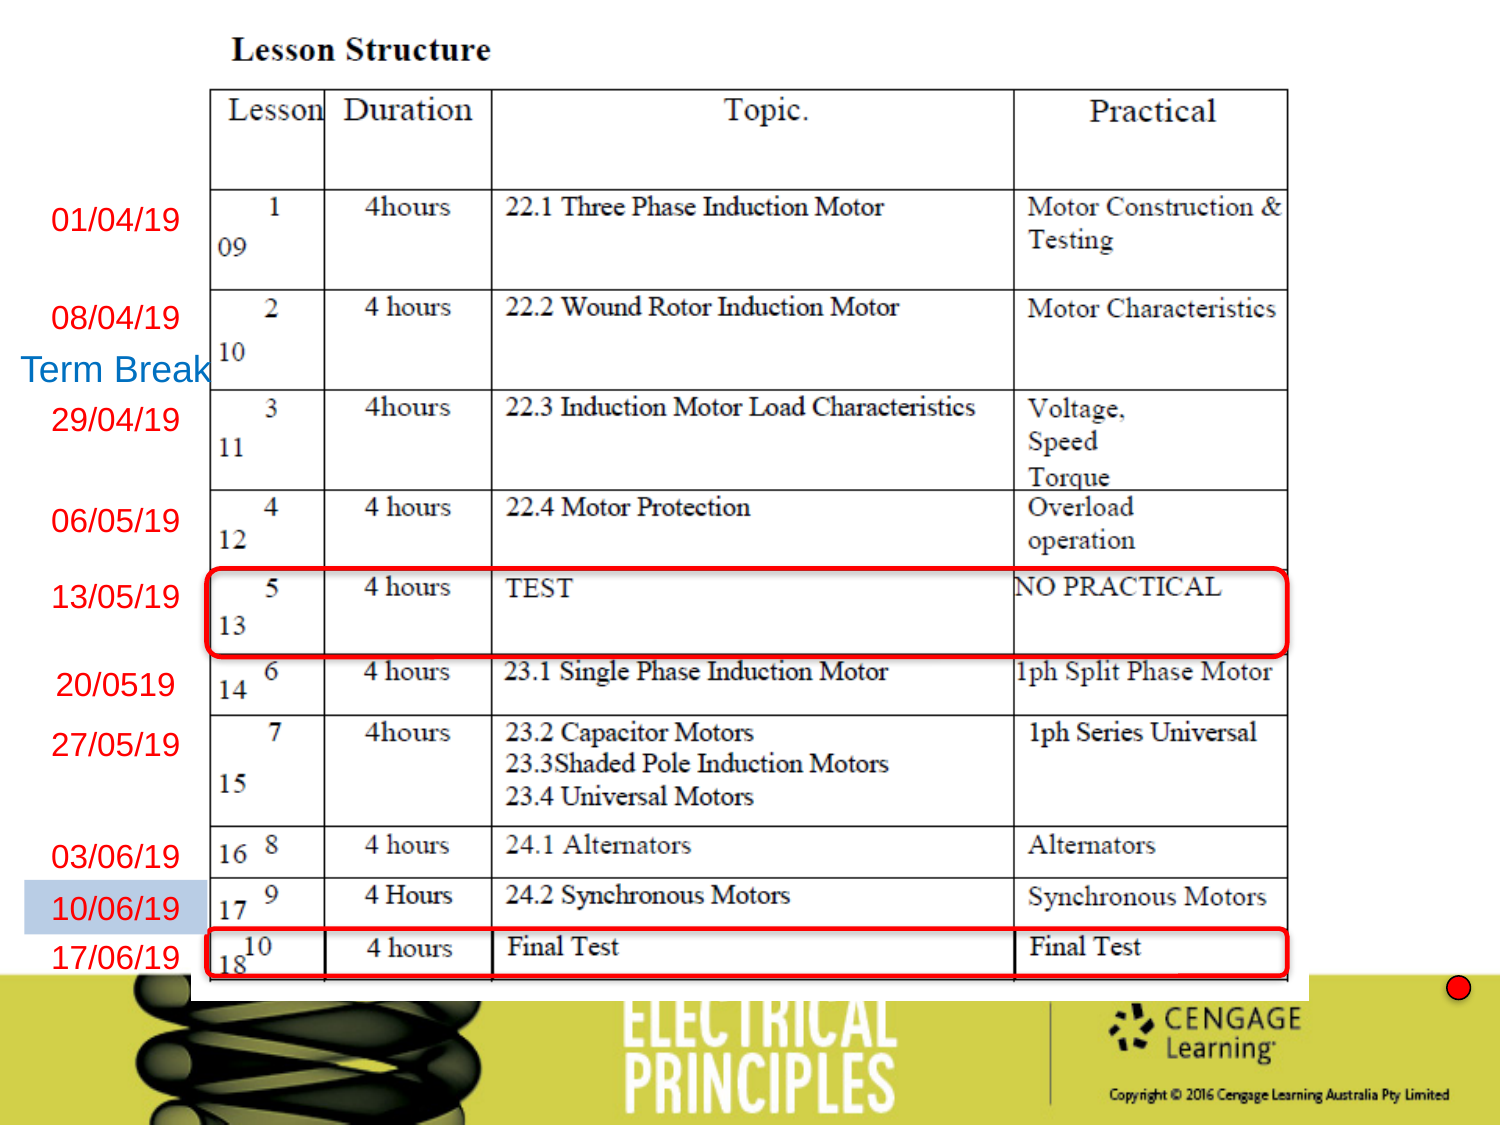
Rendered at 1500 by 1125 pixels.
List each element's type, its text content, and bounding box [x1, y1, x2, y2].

text_box Term Break [0, 338, 186, 398]
text_box 20/0519 [24, 655, 186, 711]
text_box [1446, 975, 1472, 1001]
text_box 03/06/19 [24, 828, 186, 879]
picture [0, 0, 1500, 1125]
text_box 10/06/19 [24, 879, 186, 935]
text_box 29/04/19 [24, 398, 186, 446]
text_box 08/04/19 [24, 289, 186, 338]
text_box 27/05/19 [24, 715, 186, 771]
text_box 13/05/19 [24, 568, 186, 623]
text_box 17/06/19 [24, 935, 186, 984]
text_box 06/05/19 [24, 491, 186, 547]
text_box 01/04/19 [24, 190, 186, 245]
